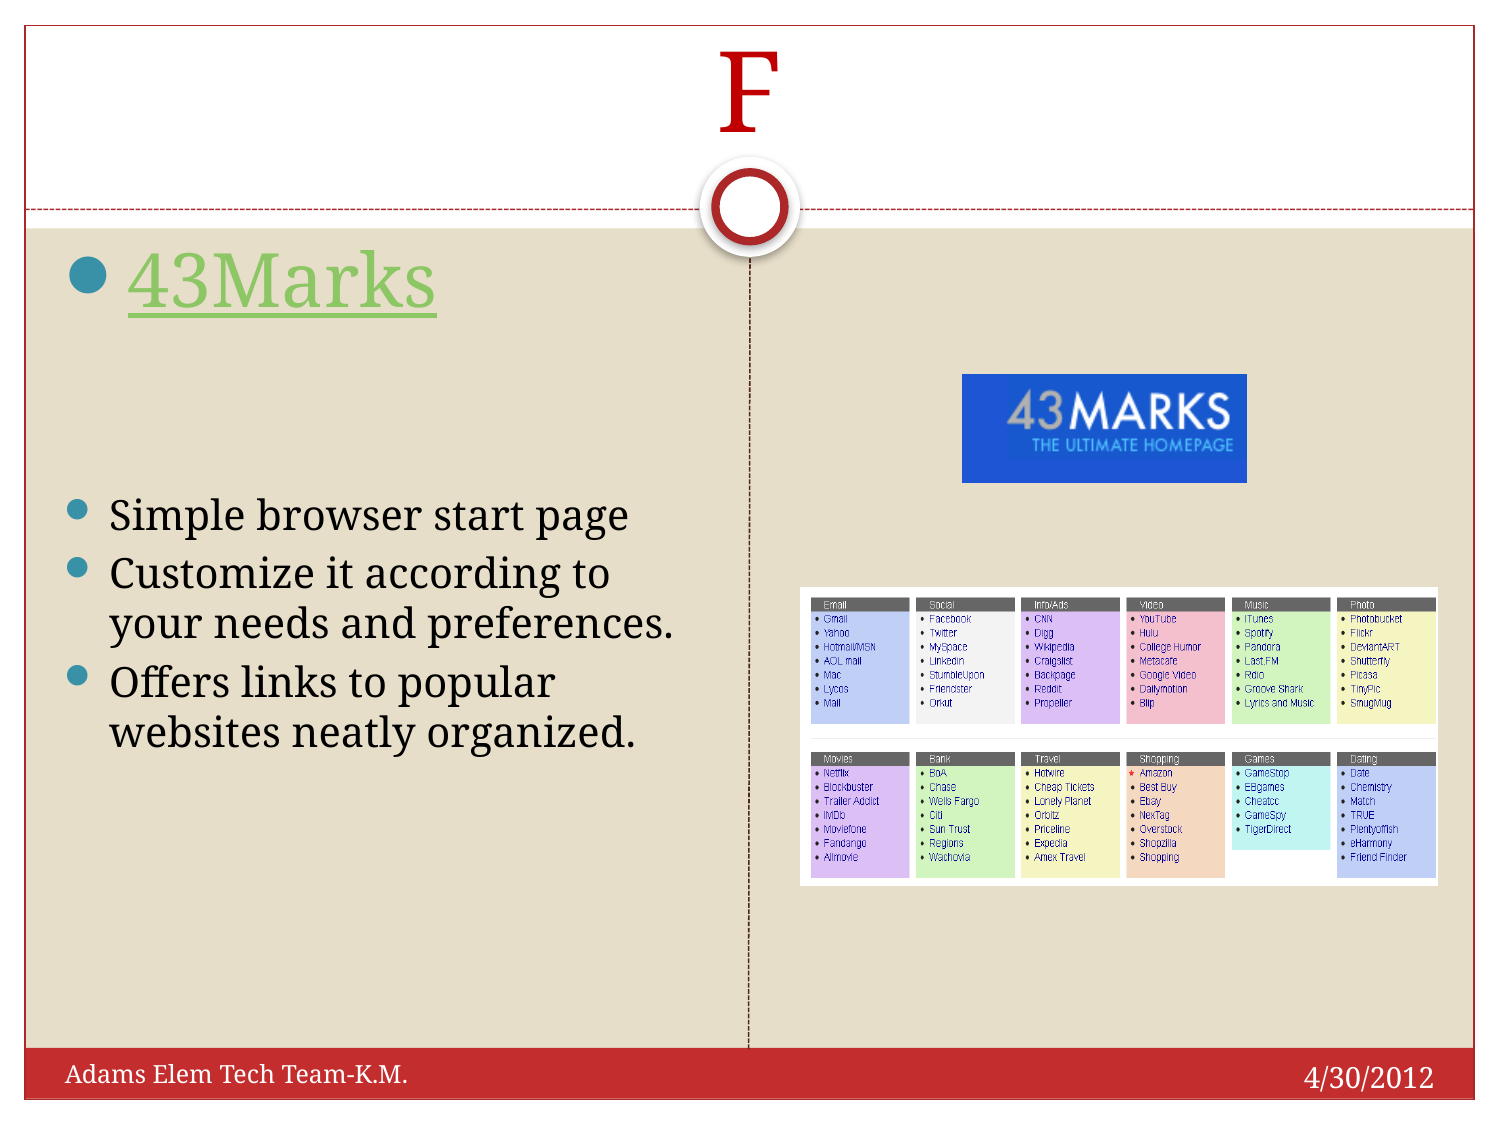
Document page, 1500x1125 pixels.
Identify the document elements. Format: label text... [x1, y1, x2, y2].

list 43Marks Simple browser start page Customize it according to your needs and preferences. Offers links to popular websites neatly organized. [49, 224, 712, 993]
picture [962, 374, 1248, 483]
title F [49, 37, 1450, 162]
picture [799, 587, 1438, 886]
footer Adams Elem Tech Team-K.M. [50, 1051, 638, 1112]
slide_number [950, 1051, 1450, 1112]
